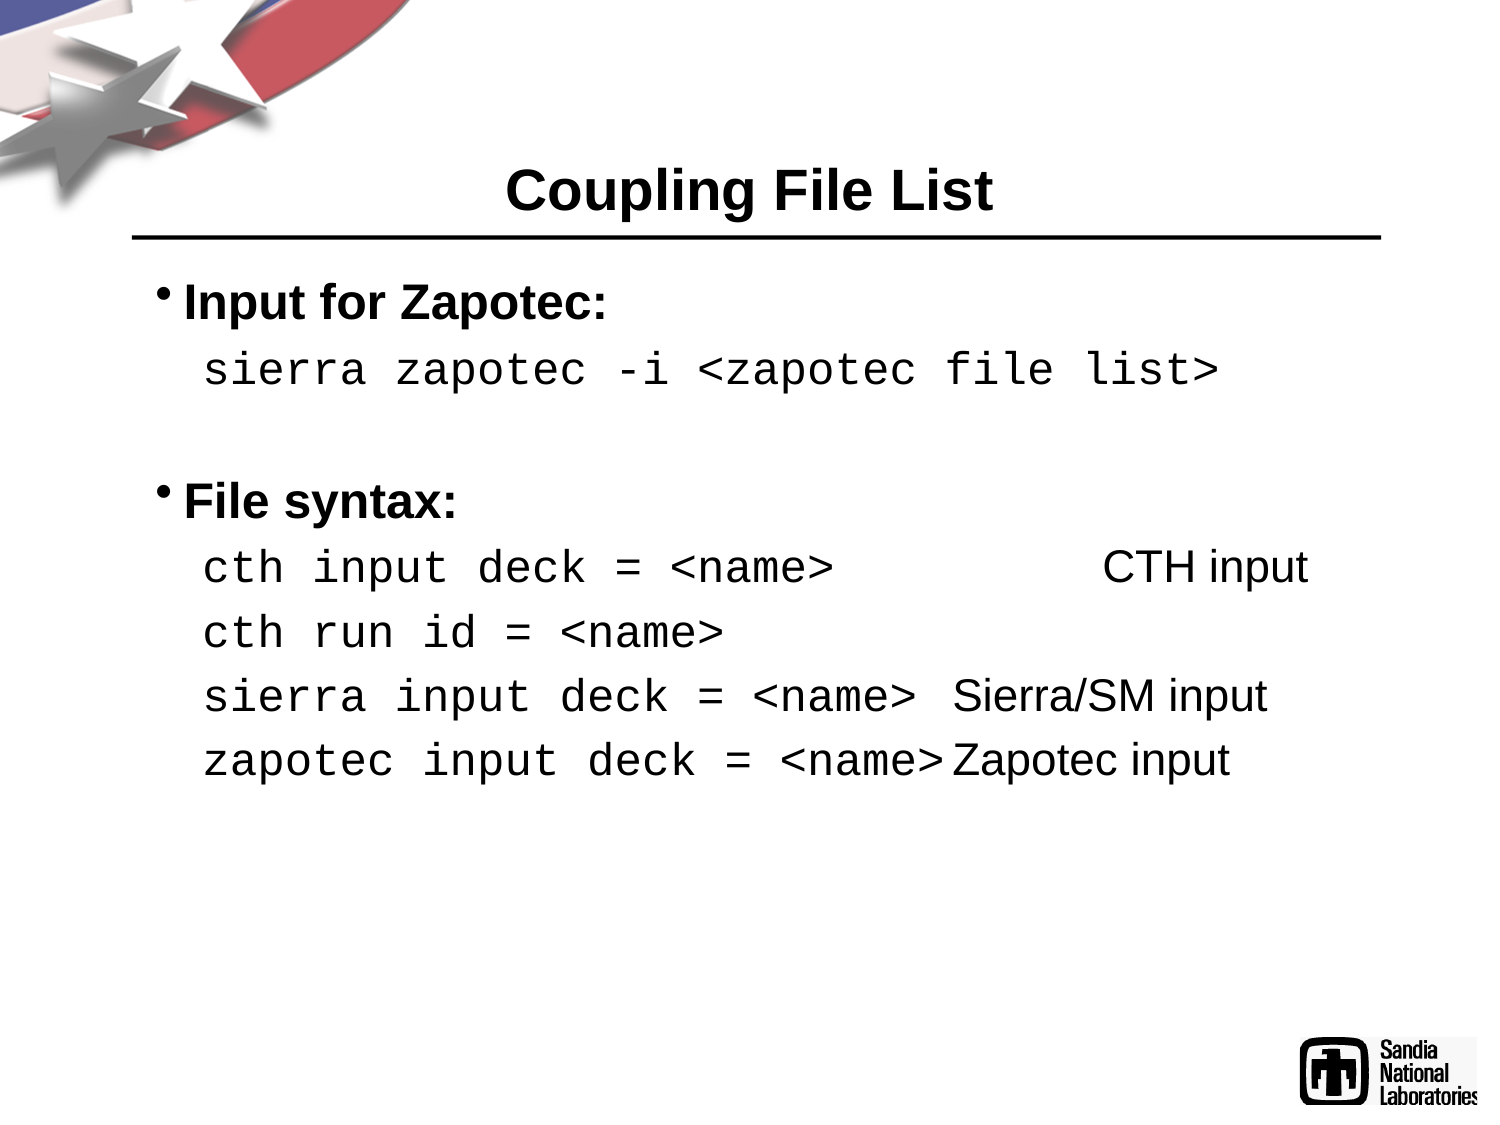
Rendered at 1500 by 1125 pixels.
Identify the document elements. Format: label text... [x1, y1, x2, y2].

list Input for Zapotec: sierra zapotec -i <zapotec file list> File syntax: cth input deck = <name> CTH input cth run id = <name> sierra input deck = <name> Sierra/SM input zapotec input deck = <name> Zapotec input [112, 262, 1388, 938]
title Coupling File List [112, 87, 1388, 262]
